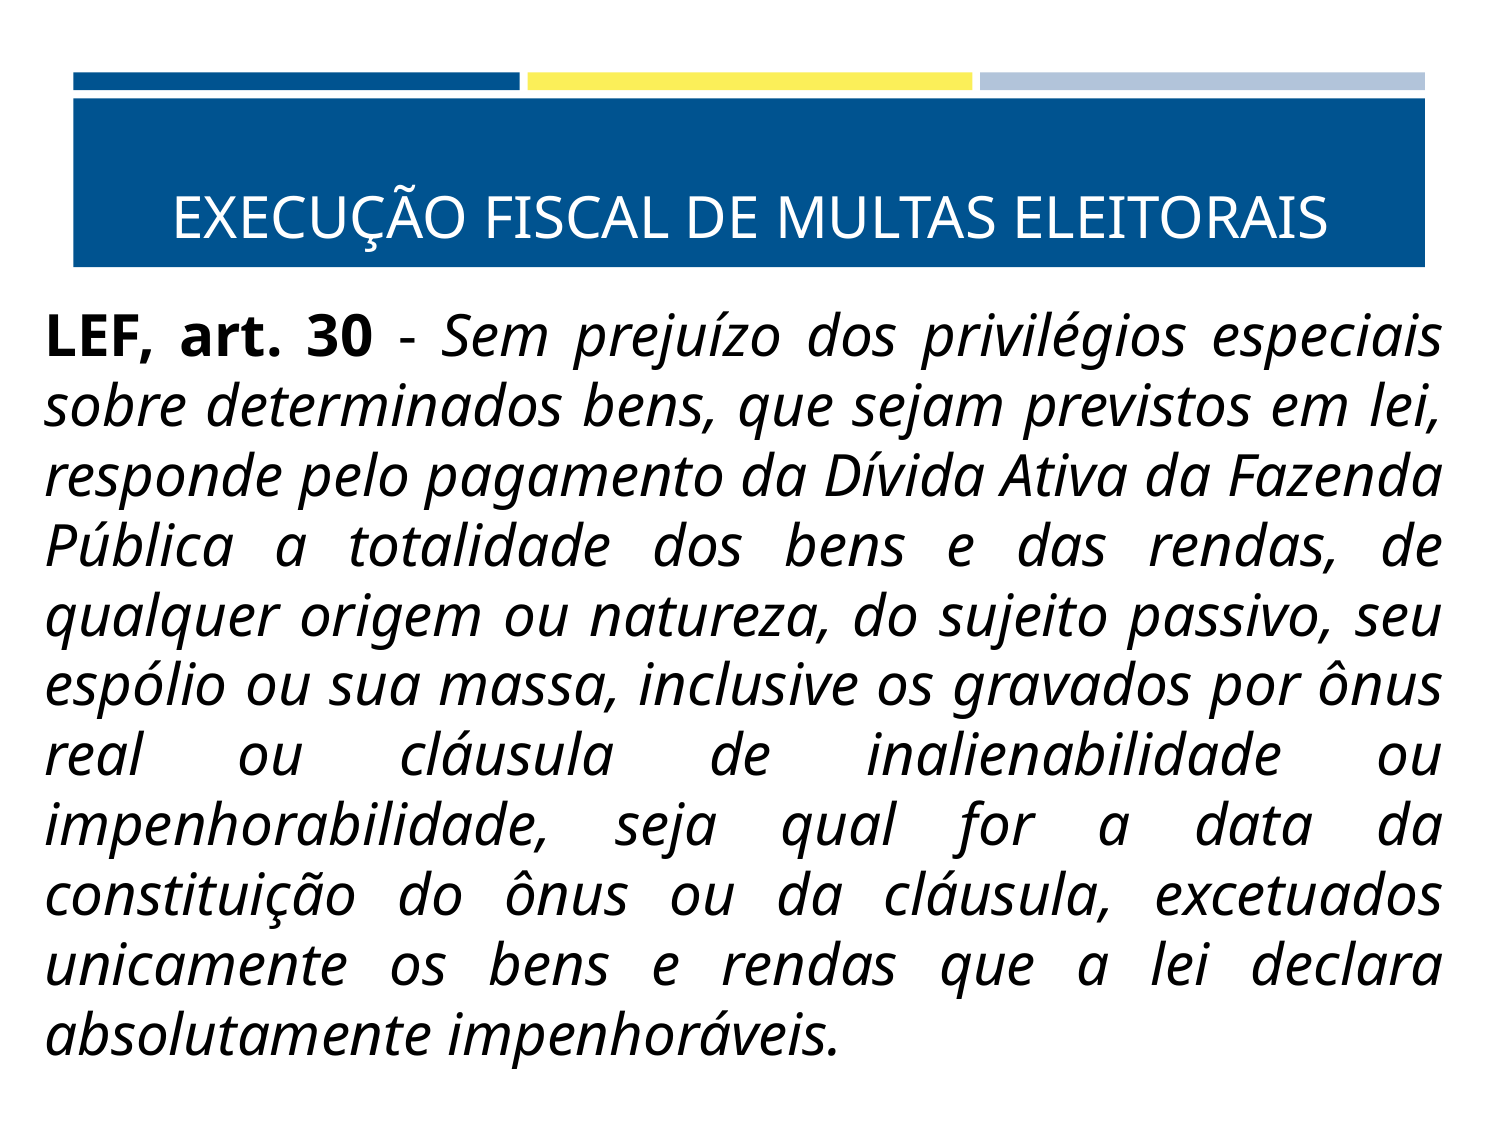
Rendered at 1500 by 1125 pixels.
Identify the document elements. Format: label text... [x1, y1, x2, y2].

list LEF, art. 30 - Sem prejuízo dos privilégios especiais sobre determinados bens, que sejam previstos em lei, responde pelo pagamento da Dívida Ativa da Fazenda Pública a totalidade dos bens e das rendas, de qualquer origem ou natureza, do sujeito passivo, seu espólio ou sua massa, inclusive os gravados por ônus real ou cláusula de inalienabilidade ou impenhorabilidade, seja qual for a data da constituição do ônus ou da cláusula, excetuados unicamente os bens e rendas que a lei declara absolutamente impenhoráveis. [29, 290, 1459, 1094]
title EXECUÇÃO FISCAL DE MULTAS ELEITORAIS [95, 112, 1406, 259]
